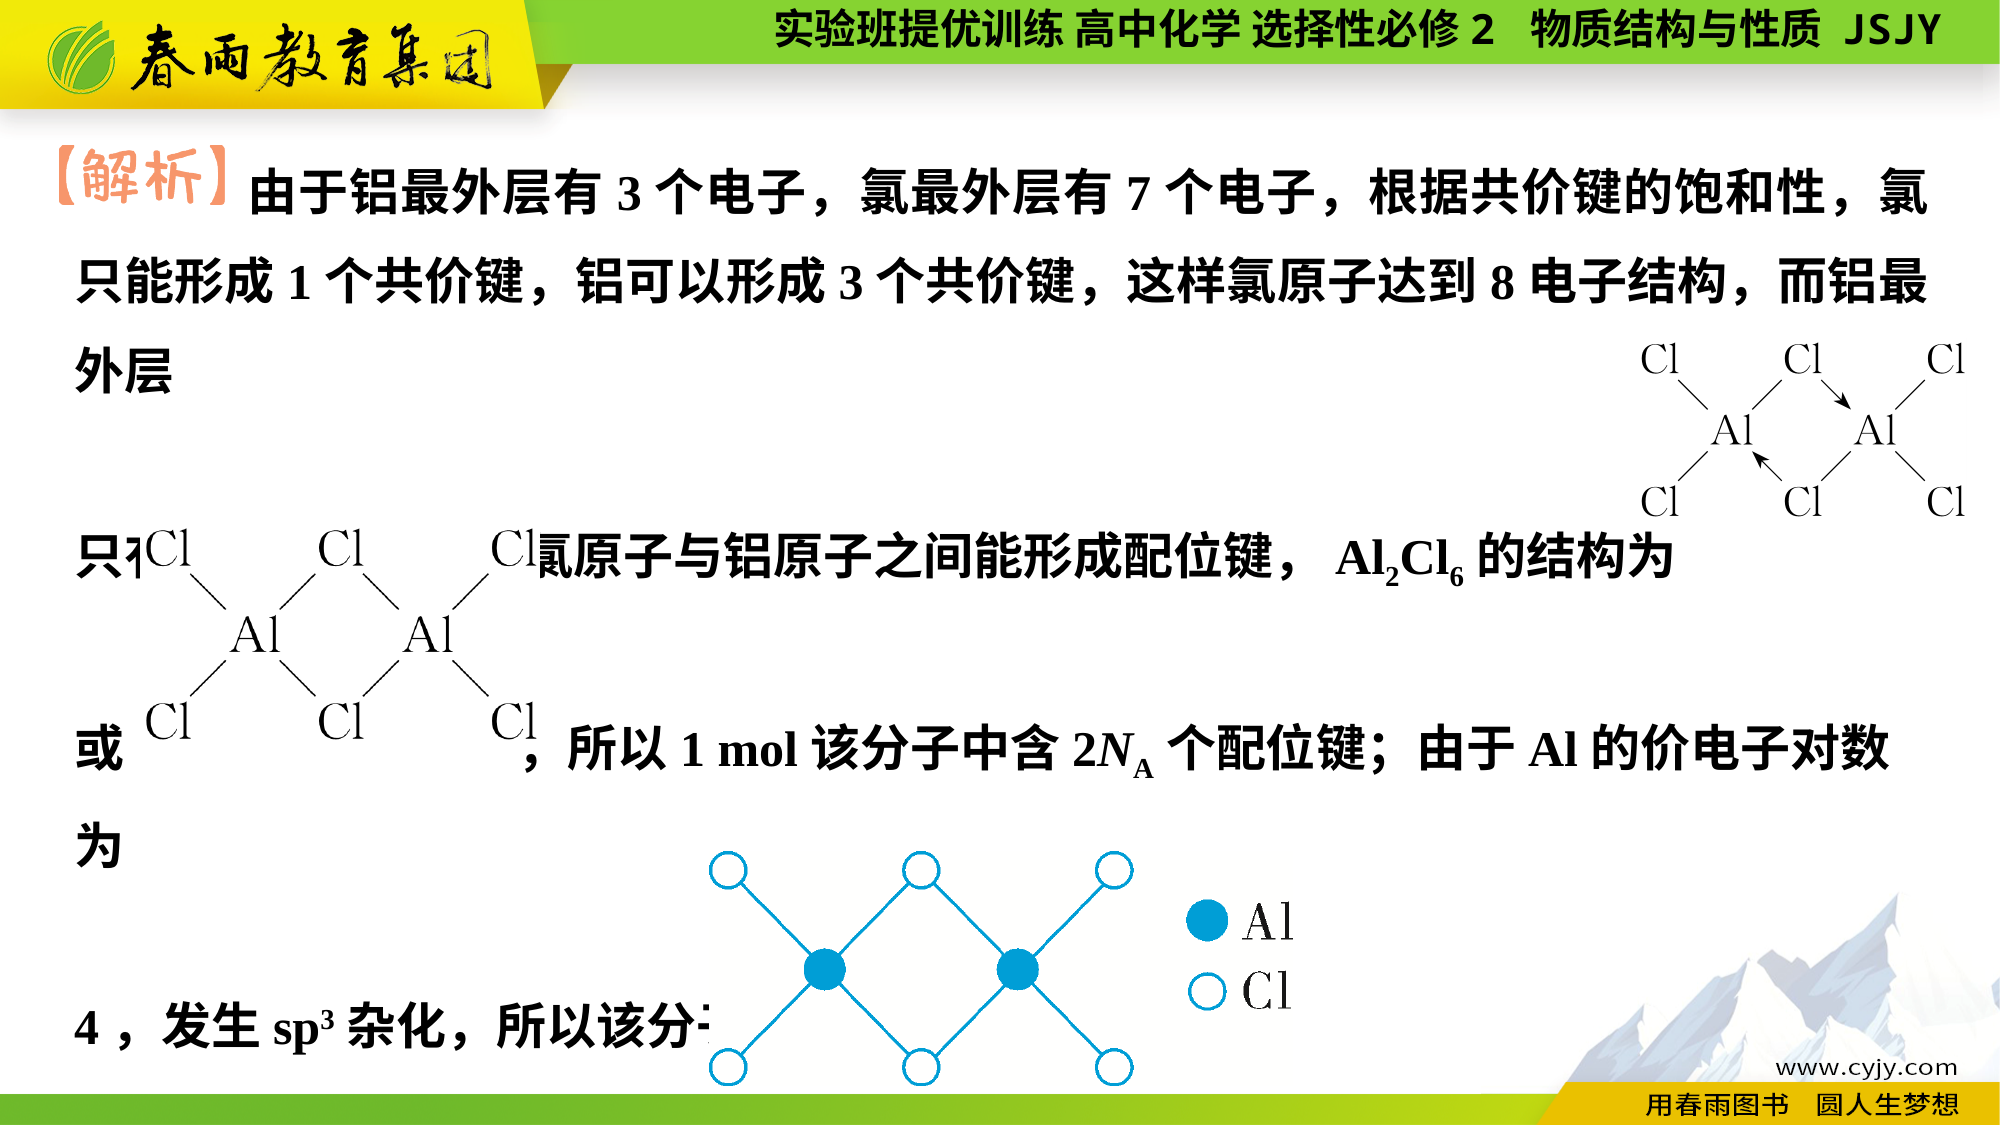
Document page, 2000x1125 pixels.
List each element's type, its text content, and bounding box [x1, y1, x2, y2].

list 由于铝最外层有3个电子，氯最外层有7个电子，根据共价键的饱和性，氯只能形成1个共价键，铝可以形成3个共价键，这样氯原子达到8电子结构，而铝最外层 只有6个电子，所以氯原子与铝原子之间能形成配位键，Al2Cl6的结构为 或 ，所以1 mol该分子中含2NA个配位键；由于Al的价电子对数为 4，发生sp3杂化，所以该分子不是平面形分子。 [59, 122, 1944, 865]
picture [0, 0, 2000, 1125]
